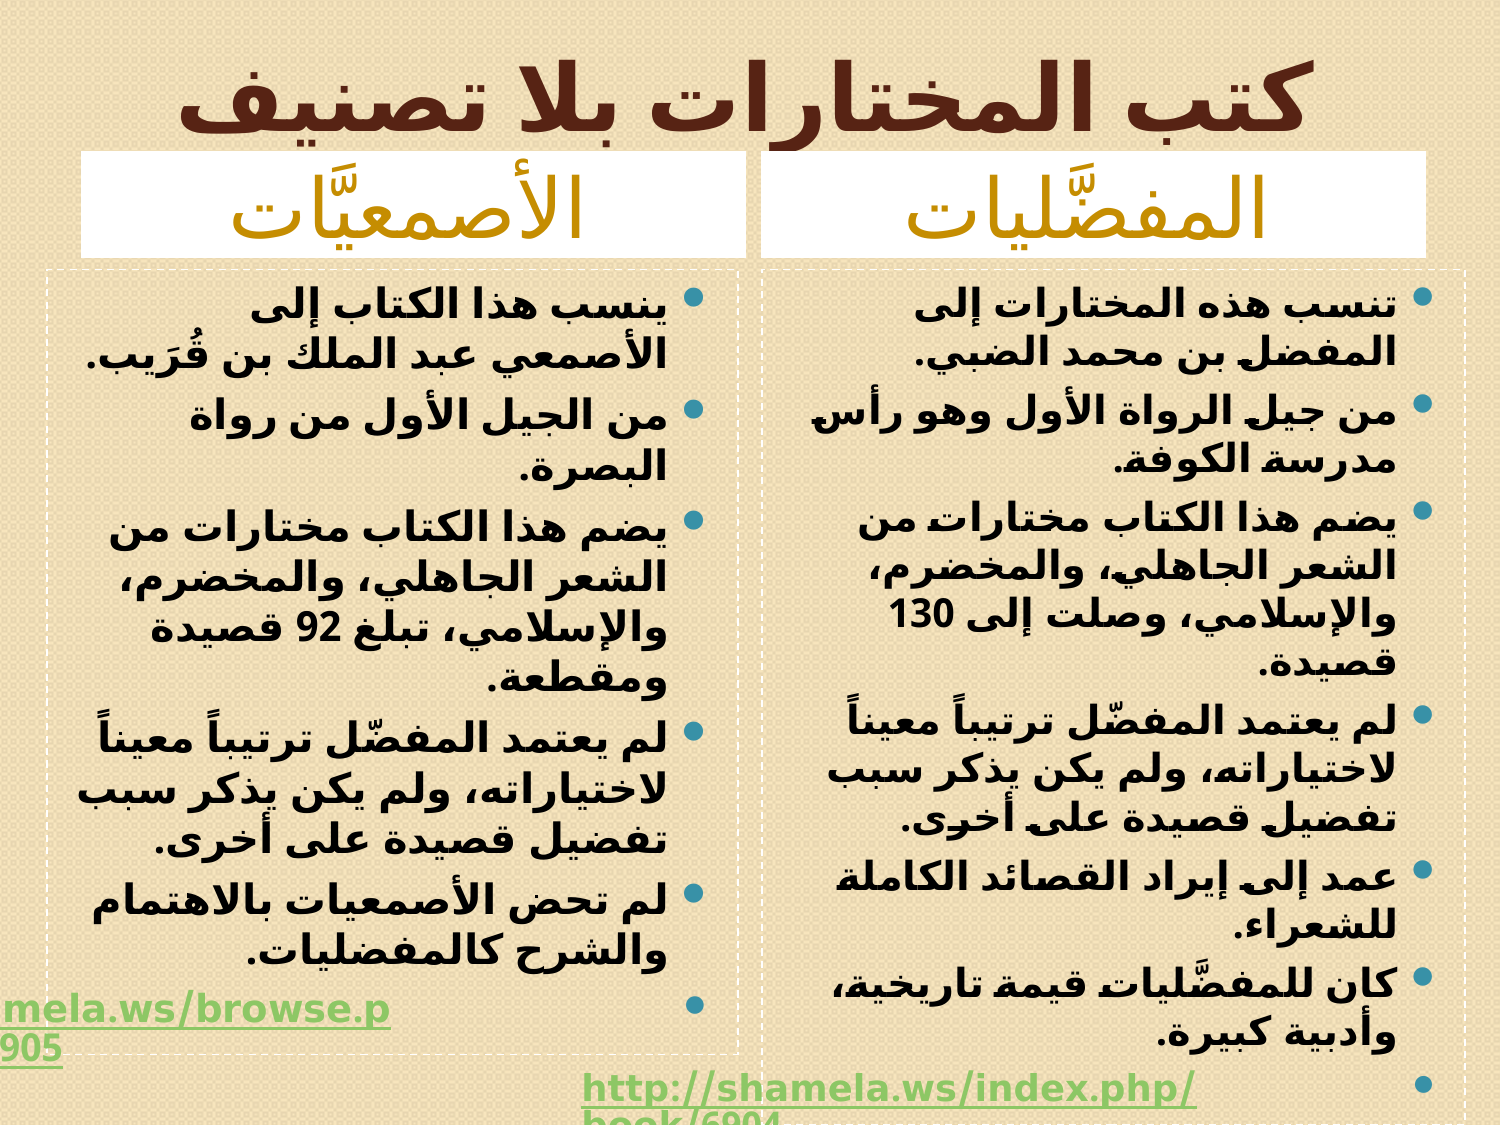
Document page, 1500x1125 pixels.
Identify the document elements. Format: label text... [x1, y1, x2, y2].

title كتب المختارات بلا تصنيف [70, 0, 1421, 188]
list تنسب هذه المختارات إلى المفضل بن محمد الضبي. من جيل الرواة الأول وهو رأس مدرسة الكوفة. يضم هذا الكتاب مختارات من الشعر الجاهلي، والمخضرم، والإسلامي، وصلت إلى 130 قصيدة. لم يعتمد المفضّل ترتيباً معيناً لاختياراته، ولم يكن يذكر سبب تفضيل قصيدة على أخرى. عمد إلى إيراد القصائد الكاملة للشعراء. كان للمفضَّليات قيمة تاريخية، وأدبية كبيرة. http://shamela.ws/index.php/book/6904 [761, 269, 1466, 1125]
list الأصمعيَّات [81, 151, 746, 258]
list ينسب هذا الكتاب إلى الأصمعي عبد الملك بن قُرَيب. من الجيل الأول من رواة البصرة. يضم هذا الكتاب مختارات من الشعر الجاهلي، والمخضرم، والإسلامي، تبلغ 92 قصيدة ومقطعة. لم يعتمد المفضّل ترتيباً معيناً لاختياراته، ولم يكن يذكر سبب تفضيل قصيدة على أخرى. لم تحض الأصمعيات بالاهتمام والشرح كالمفضليات. http://shamela.ws/browse.php/book-6905 [46, 269, 739, 1055]
list المفضَّليات [761, 151, 1426, 258]
